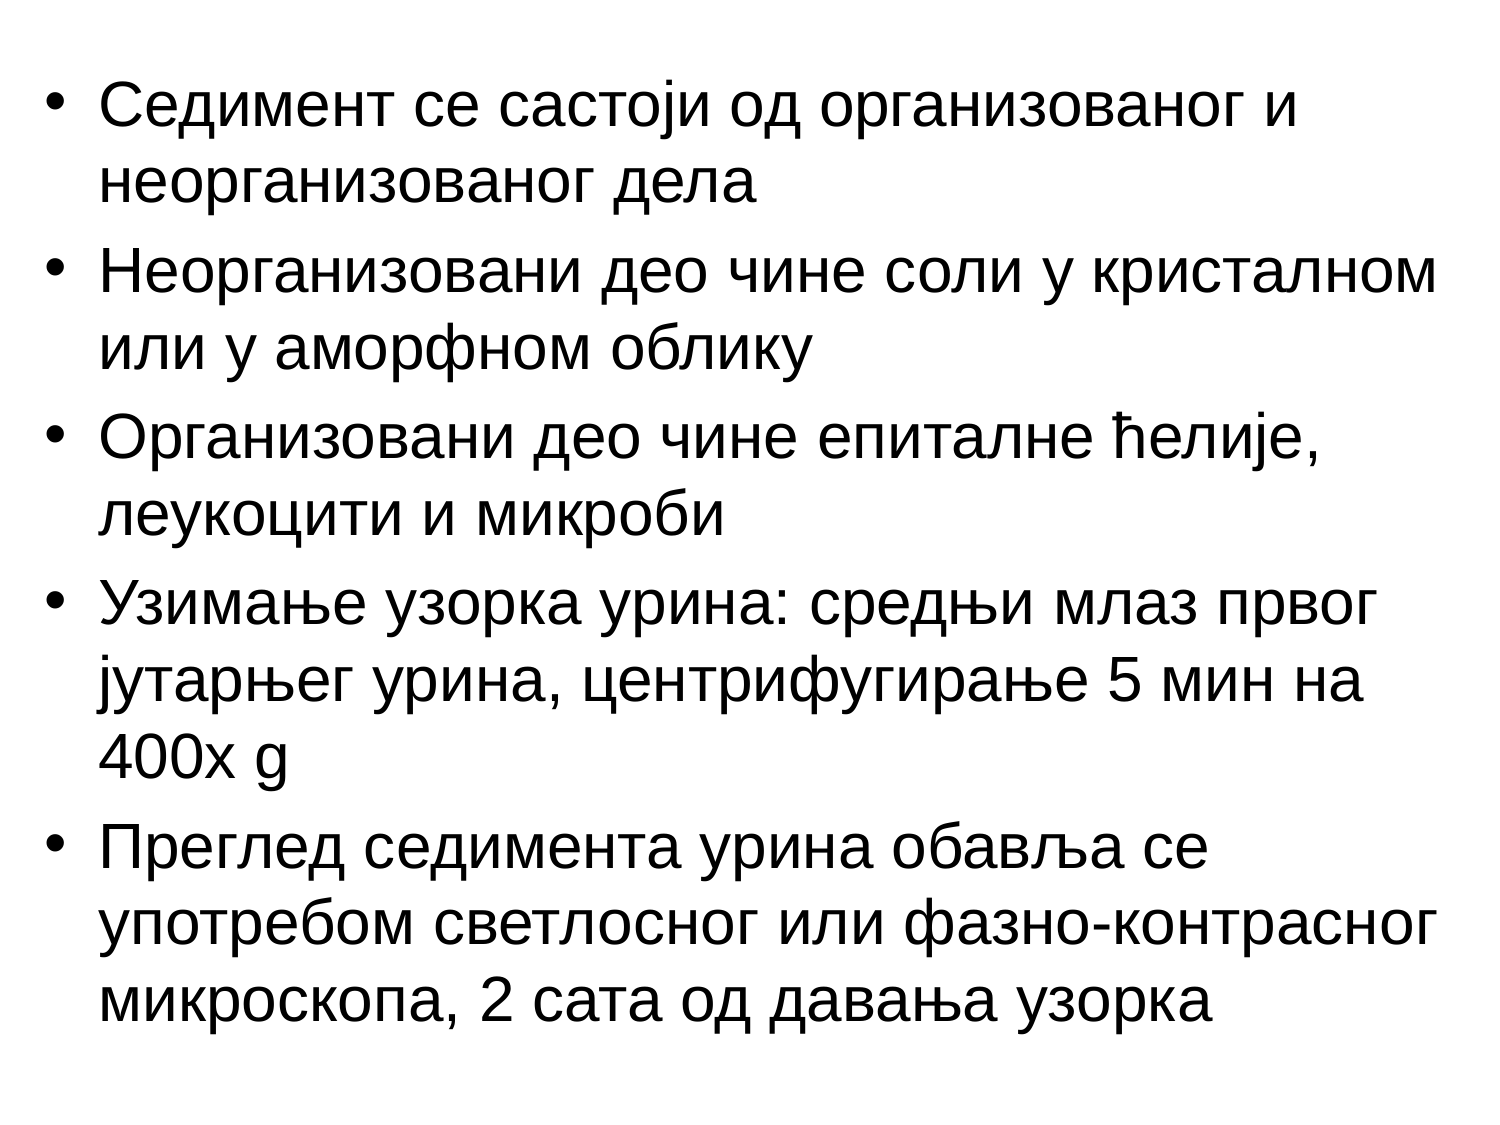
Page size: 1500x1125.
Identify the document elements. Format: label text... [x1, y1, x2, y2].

list Седимент се састоји од организованог и неорганизованог дела Неорганизовани део чине соли у кристалном или у аморфном облику Организовани део чине епиталне ћелије, леукоцити и микроби Узимање узорка урина: средњи млаз првог јутарњег урина, центрифугирање 5 мин на 400x g Преглед седимента урина обавља се употребом светлосног или фазно-контрасног микроскопа, 2 сата од давања узорка [29, 54, 1471, 1094]
